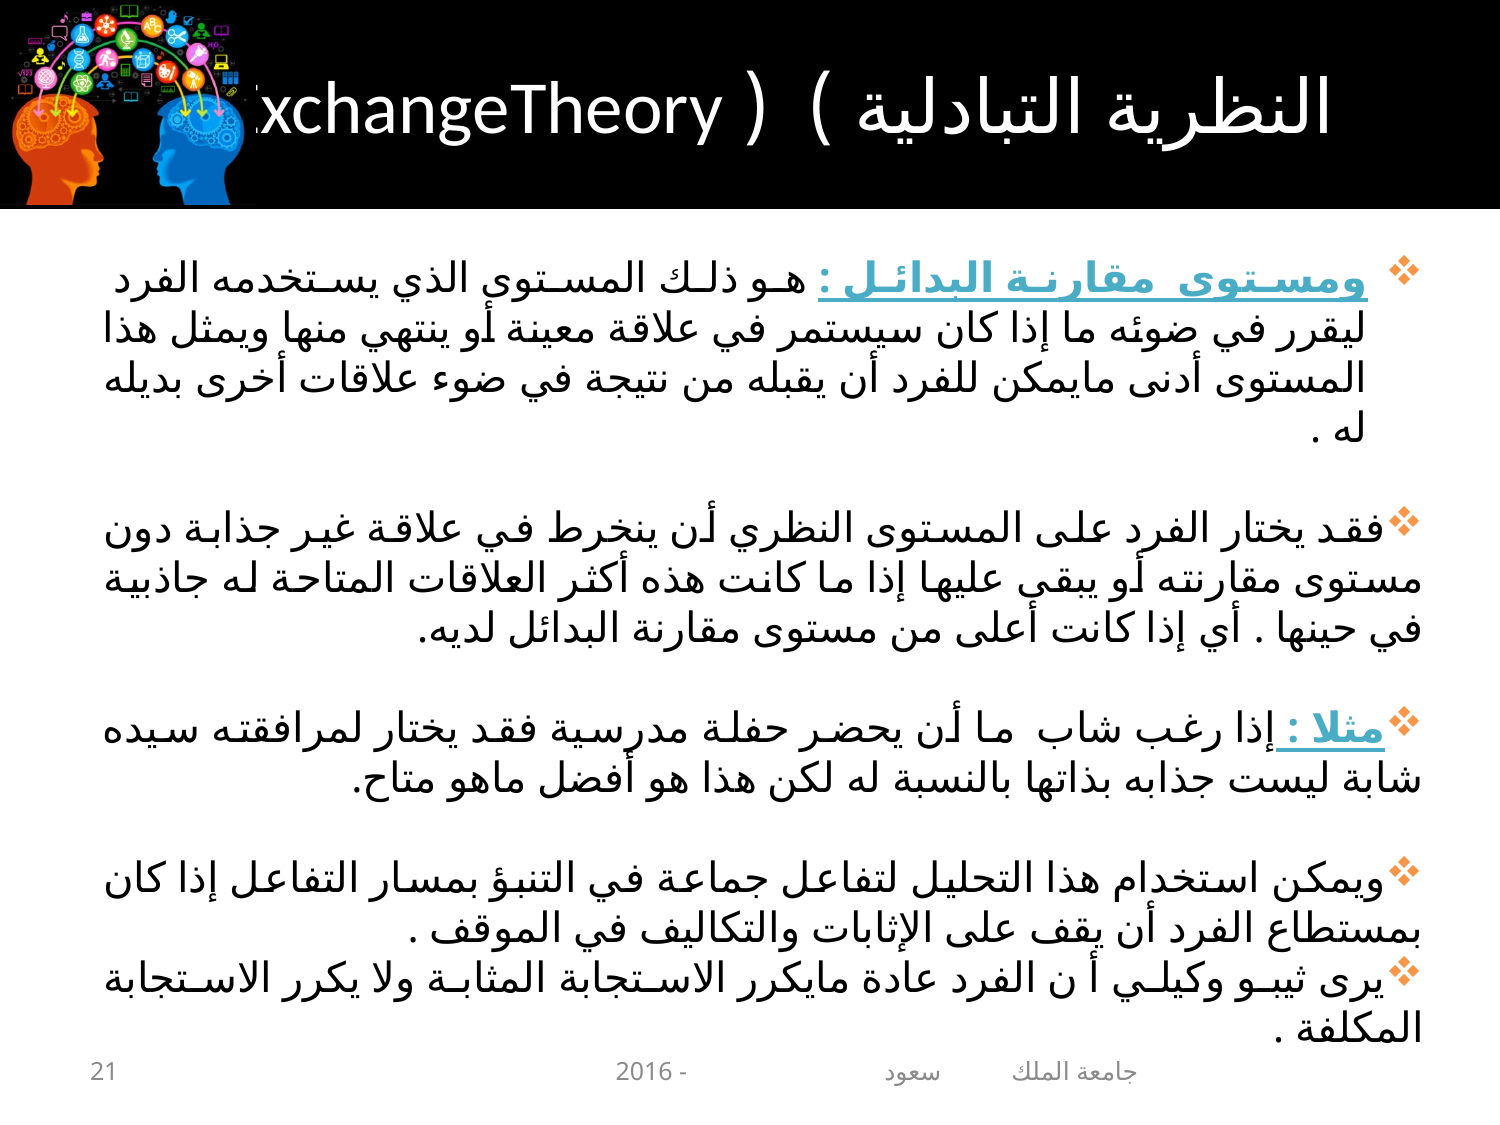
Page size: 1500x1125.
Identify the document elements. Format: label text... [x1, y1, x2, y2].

slide_number 21 [75, 1042, 425, 1103]
text_box النظرية التبادلية ) ( ExchangeTheory [257, 0, 1500, 209]
text_box ومستوى مقارنة البدائل : هو ذلك المستوى الذي يستخدمه الفرد ليقرر في ضوئه ما إذا كان سيستمر في علاقة معينة أو ينتهي منها ويمثل هذا المستوى أدنى مايمكن للفرد أن يقبله من نتيجة في ضوء علاقات أخرى بديله له . فقد يختار الفرد على المستوى النظري أن ينخرط في علاقة غير جذابة دون مستوى مقارنته أو يبقى عليها إذا ما كانت هذه أكثر العلاقات المتاحة له جاذبية في حينها . أي إذا كانت أعلى من مستوى مقارنة البدائل لديه. مثلا : إذا رغب شاب ما أن يحضر حفلة مدرسية فقد يختار لمرافقته سيده شابة ليست جذابه بذاتها بالنسبة له لكن هذا هو أفضل ماهو متاح. ويمكن استخدام هذا التحليل لتفاعل جماعة في التنبؤ بمسار التفاعل إذا كان بمستطاع الفرد أن يقف على الإثابات والتكاليف في الموقف . يرى ثيبو وكيلي أ ن الفرد عادة مايكرر الاستجابة المثابة ولا يكرر الاستجابة المكلفة . [88, 243, 1439, 988]
picture [0, 0, 256, 205]
footer جامعة الملك سعود - 2016 [512, 1042, 988, 1103]
